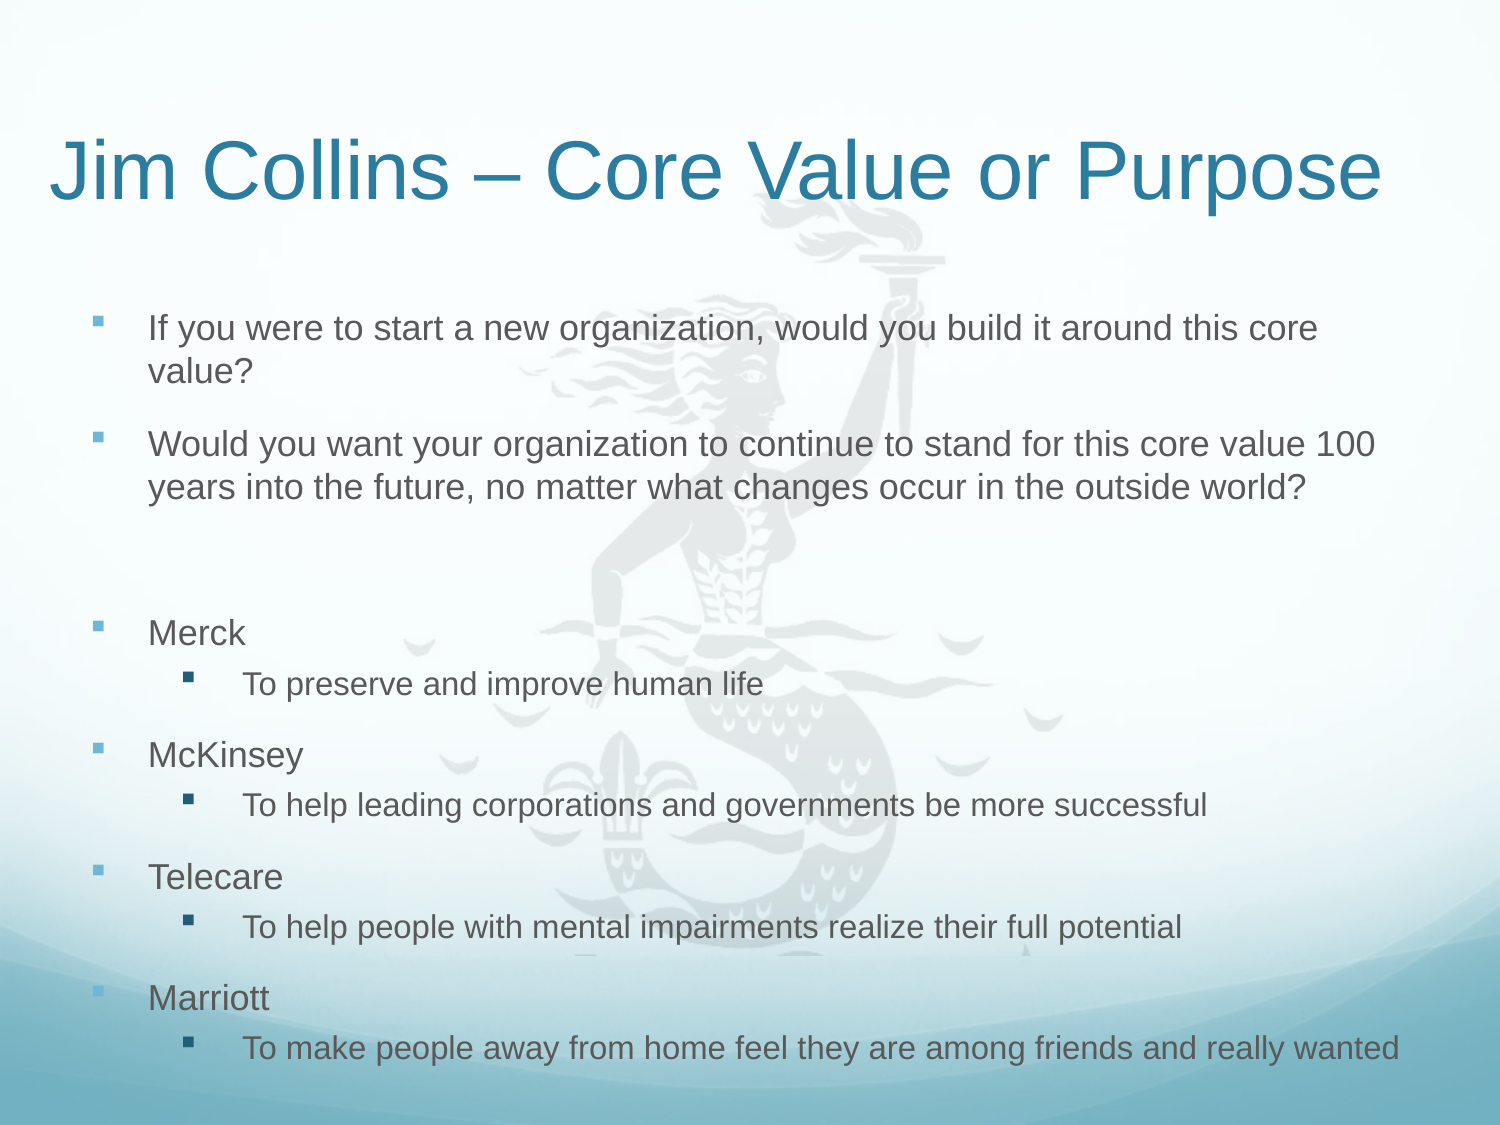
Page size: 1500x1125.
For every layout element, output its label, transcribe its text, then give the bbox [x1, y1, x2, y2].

title Jim Collins – Core Value or Purpose [34, 96, 1410, 224]
list If you were to start a new organization, would you build it around this core value? Would you want your organization to continue to stand for this core value 100 years into the future, no matter what changes occur in the outside world? Merck To preserve and improve human life McKinsey To help leading corporations and governments be more successful Telecare To help people with mental impairments realize their full potential Marriott To make people away from home feel they are among friends and really wanted [75, 296, 1425, 1093]
